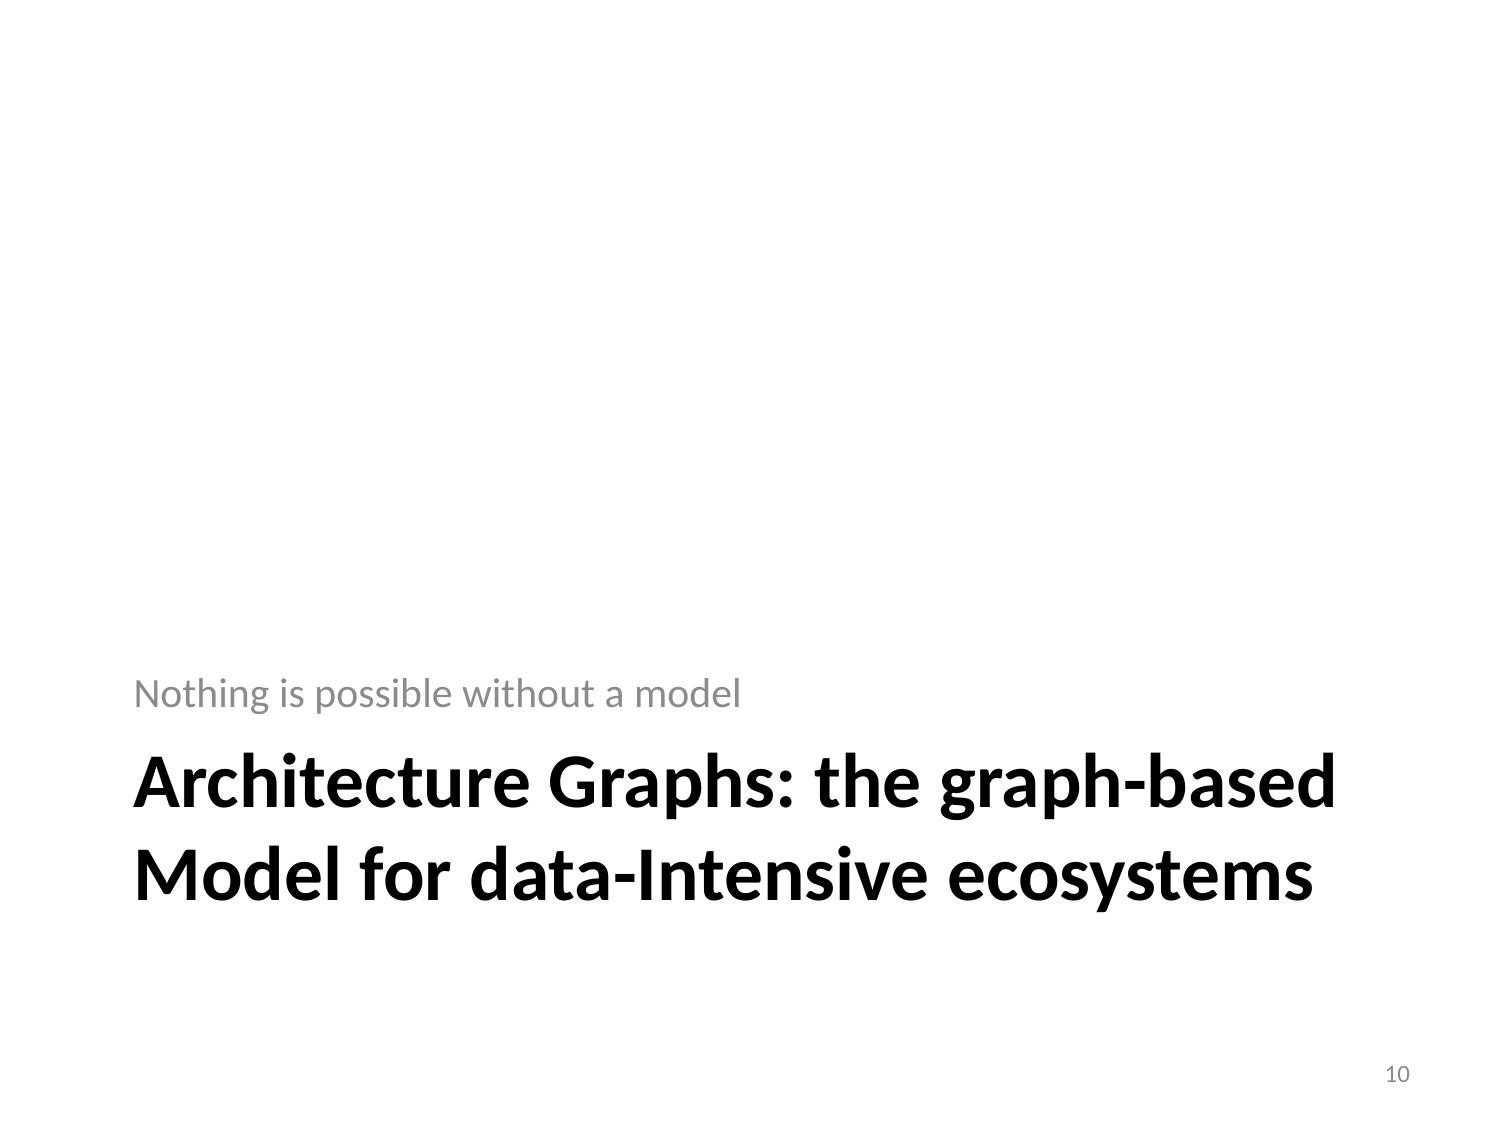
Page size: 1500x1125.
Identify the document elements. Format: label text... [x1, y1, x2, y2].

list Nothing is possible without a model [118, 476, 1394, 723]
title Architecture Graphs: the graph-based Model for data-Intensive ecosystems [118, 723, 1394, 947]
slide_number 10 [1074, 1042, 1425, 1103]
